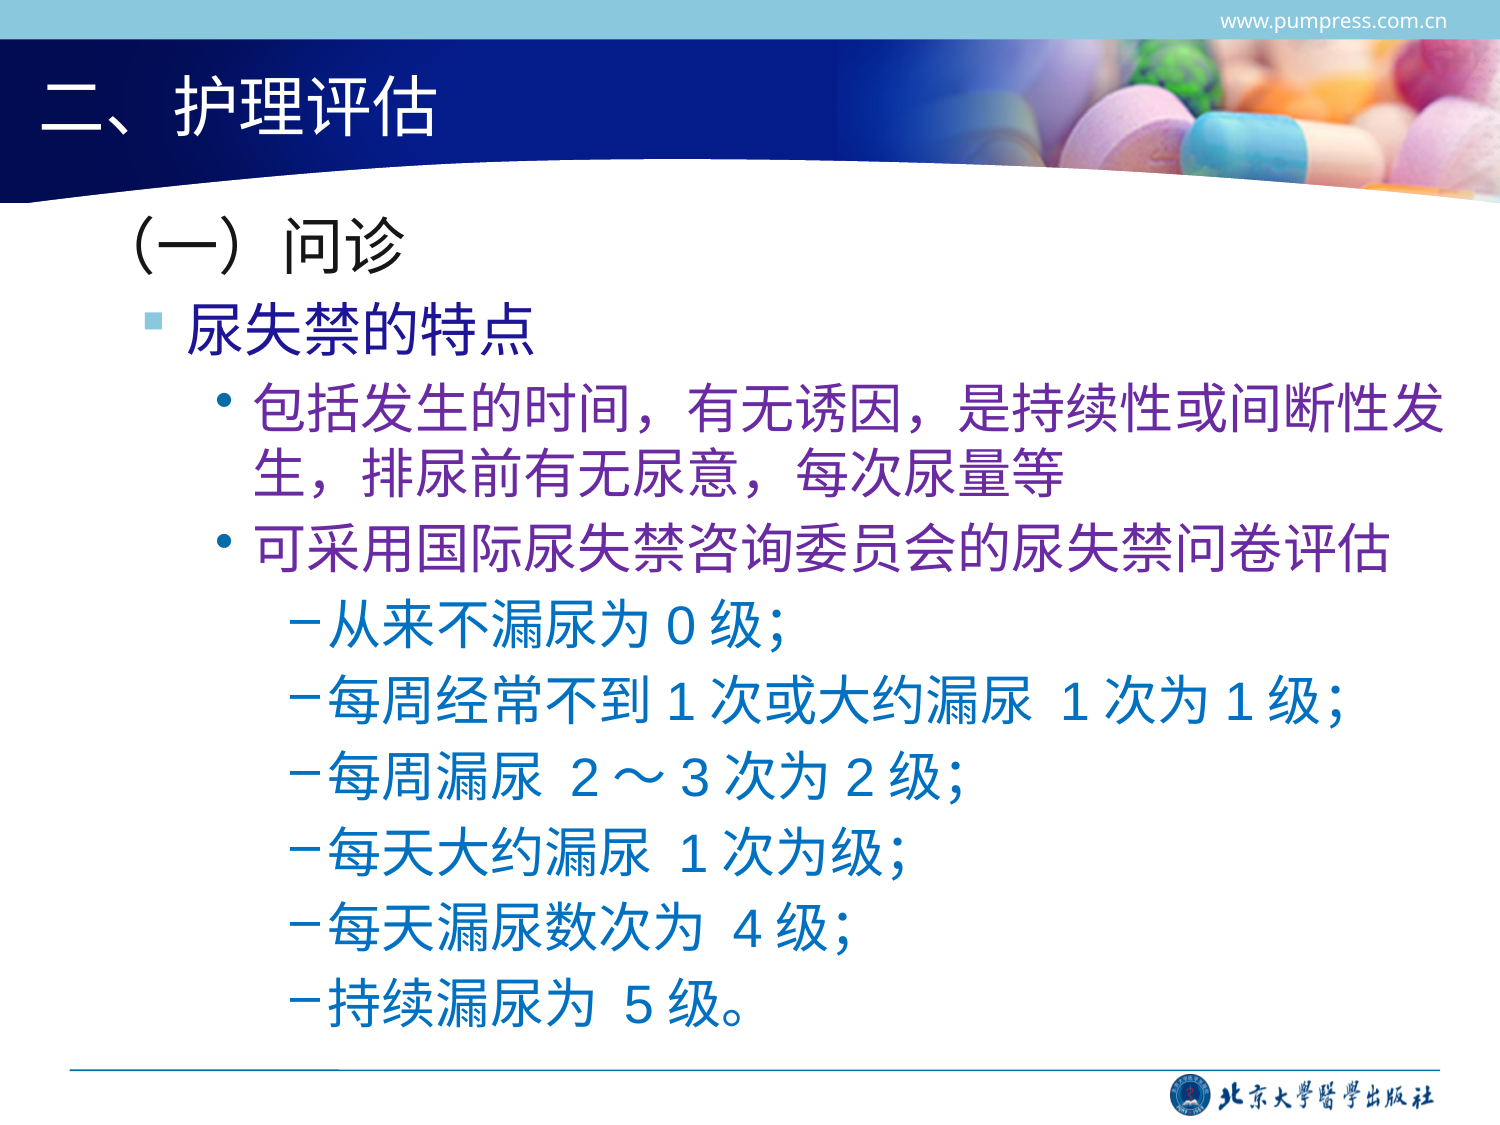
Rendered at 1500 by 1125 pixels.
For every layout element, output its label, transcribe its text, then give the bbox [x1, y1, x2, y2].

slide_number www.pumpress.com.cn [1024, 0, 1463, 38]
picture [1170, 1074, 1436, 1118]
title 二、护理评估 [23, 58, 1349, 152]
picture [0, 40, 1500, 203]
list （一）问诊 尿失禁的特点 包括发生的时间，有无诱因，是持续性或间断性发生，排尿前有无尿意，每次尿量等 可采用国际尿失禁咨询委员会的尿失禁问卷评估 从来不漏尿为0级； 每周经常不到1次或大约漏尿 1次为1级； 每周漏尿 2～3次为2级； 每天大约漏尿 1次为级； 每天漏尿数次为 4级； 持续漏尿为 5级。 [49, 198, 1463, 1026]
